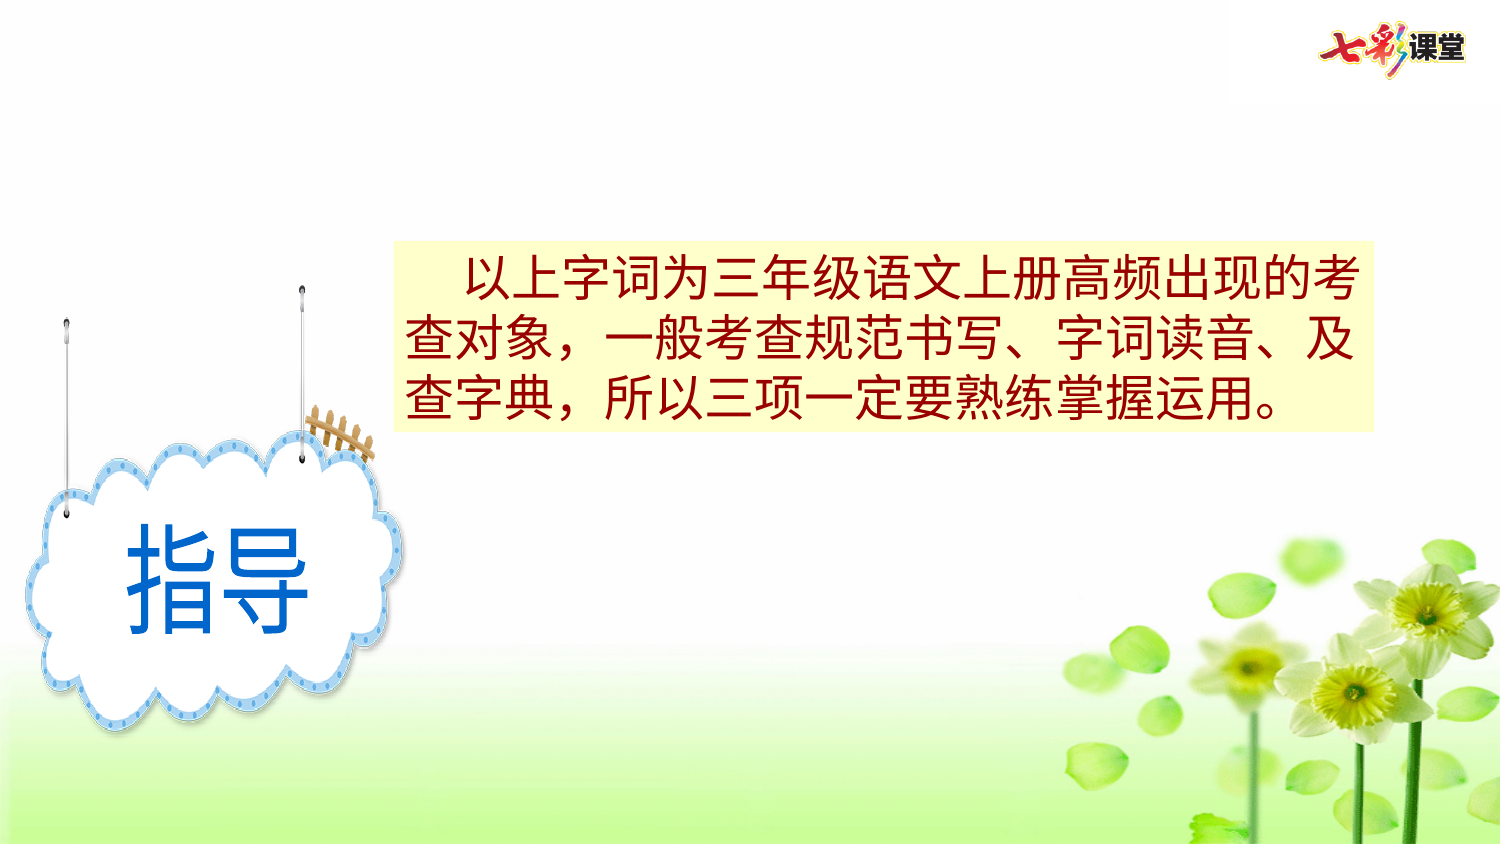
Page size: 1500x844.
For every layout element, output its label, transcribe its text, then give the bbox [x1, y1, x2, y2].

text_box 以上字词为三年级语文上册高频出现的考查对象，一般考查规范书写、字词读音、及查字典，所以三项一定要熟练掌握运用。 [393, 240, 1375, 433]
picture [0, 0, 1500, 844]
